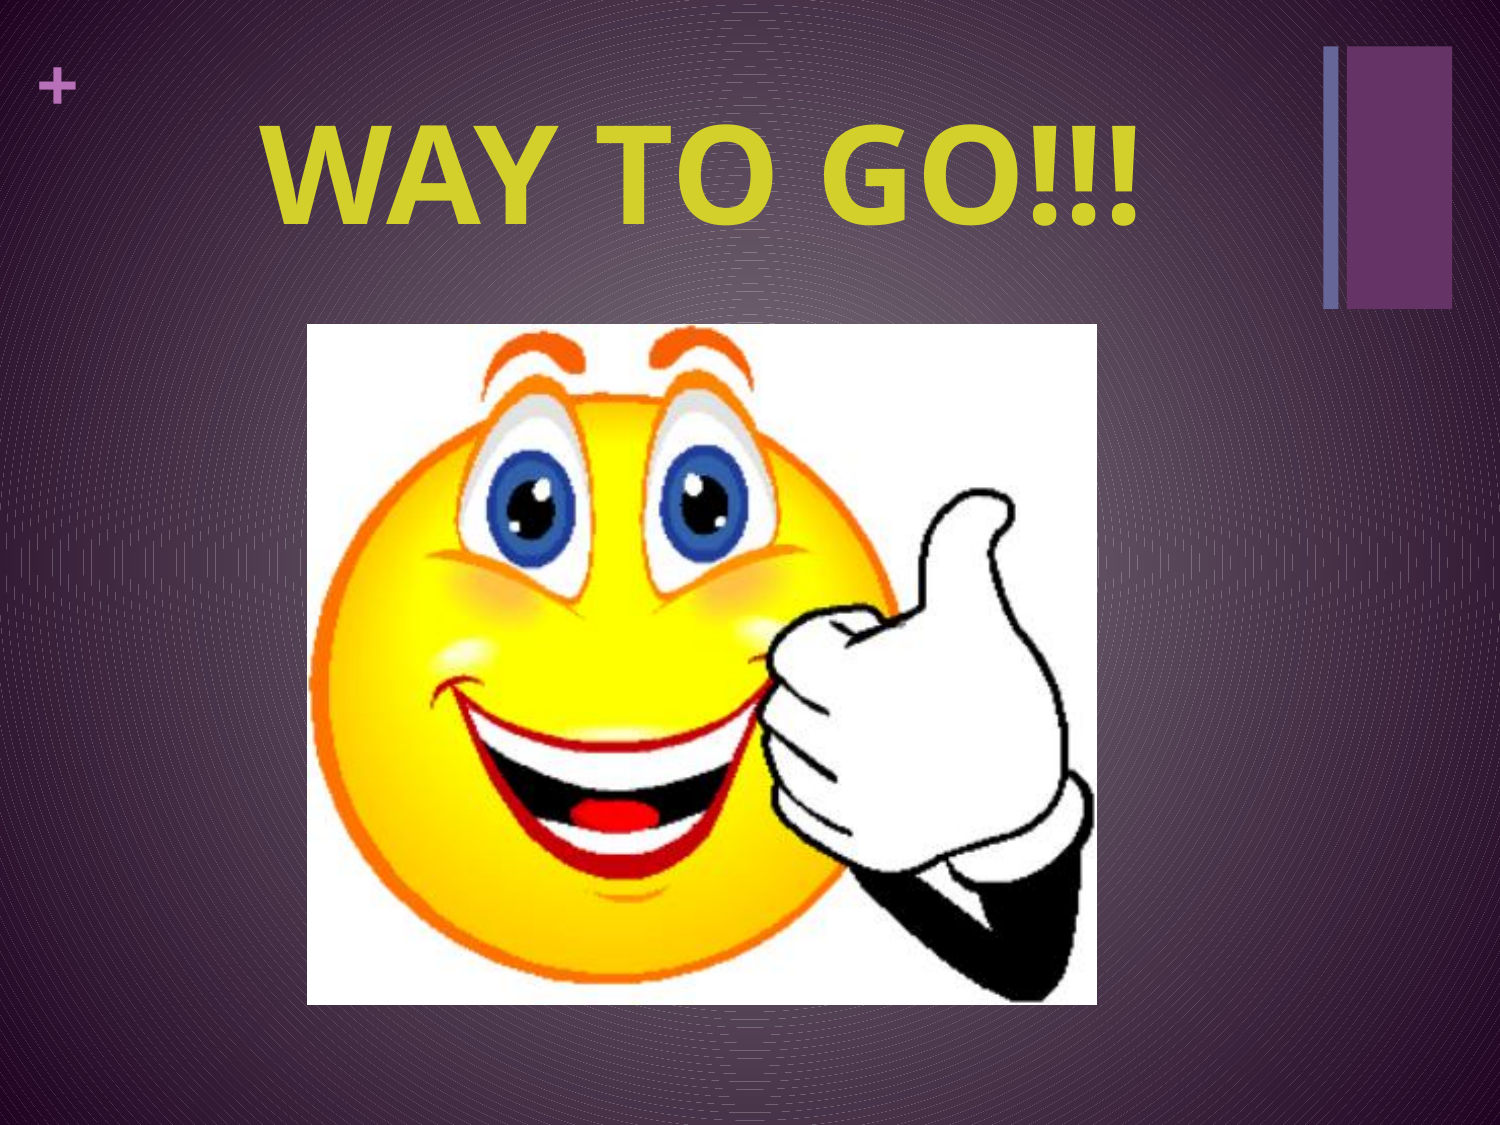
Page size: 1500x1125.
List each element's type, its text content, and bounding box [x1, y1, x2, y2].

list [81, 324, 1322, 1006]
title WAY TO GO!!! [81, 79, 1322, 263]
